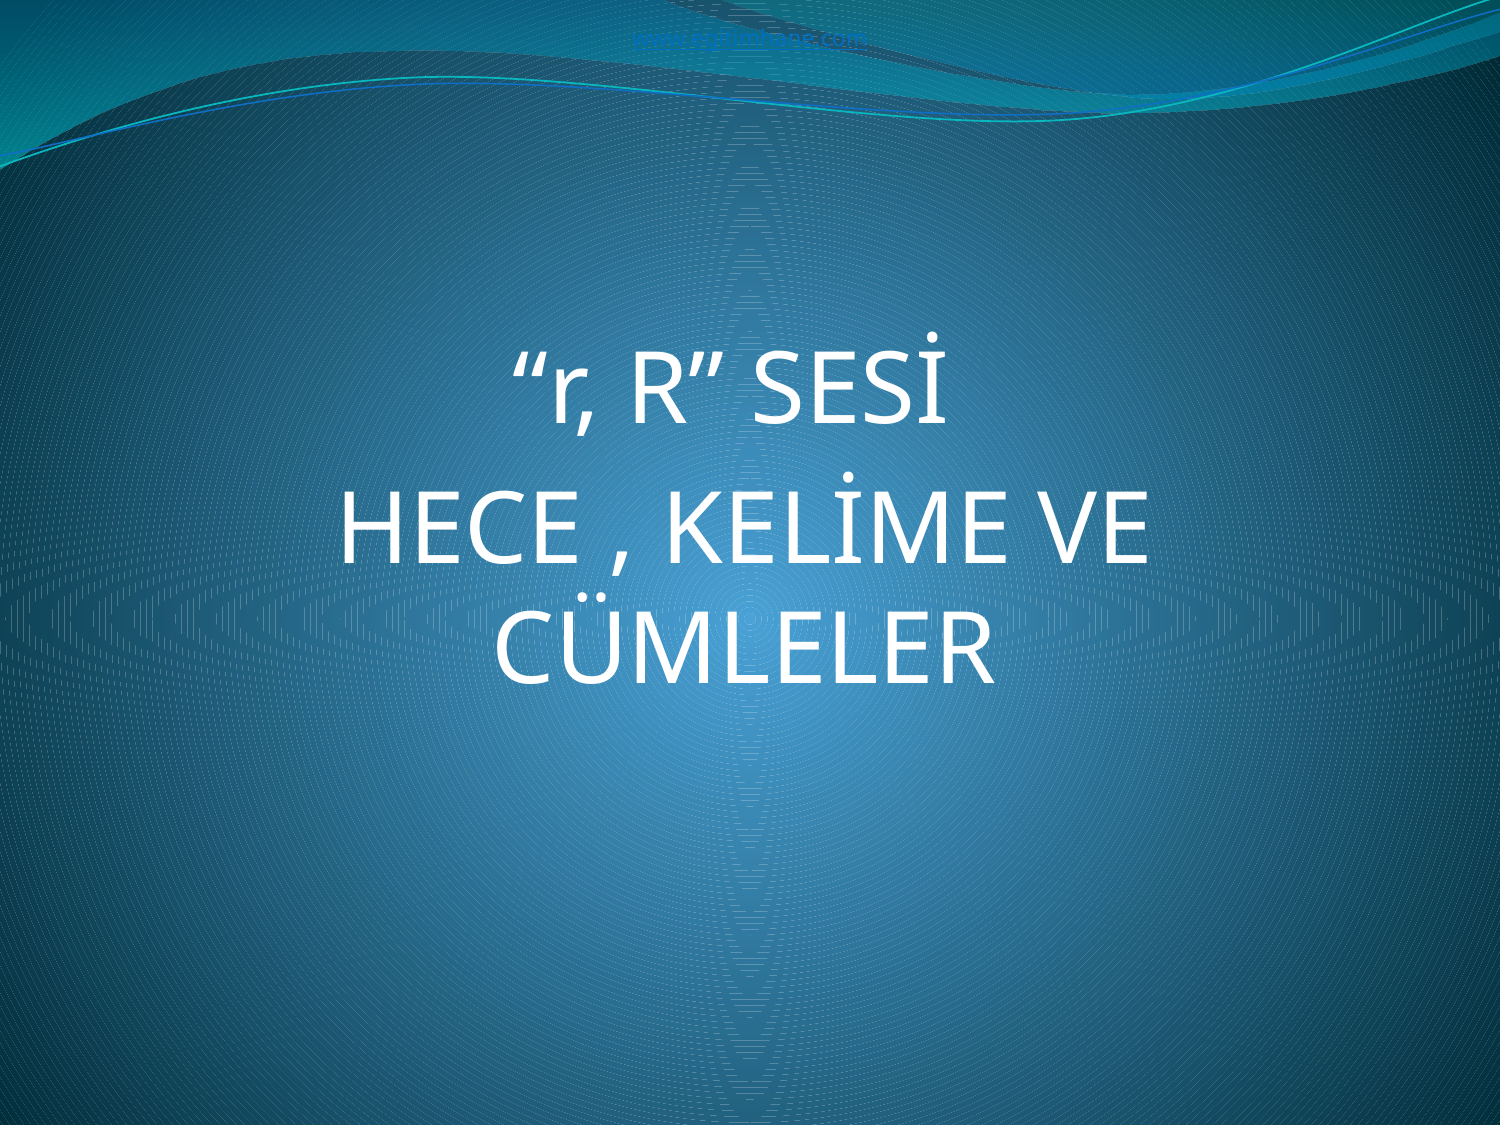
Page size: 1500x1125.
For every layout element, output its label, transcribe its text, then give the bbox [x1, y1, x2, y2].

subtitle “r, R” SESİ HECE , KELİME VE CÜMLELER [105, 316, 1394, 739]
text_box www.egitimhane.com [616, 16, 883, 59]
